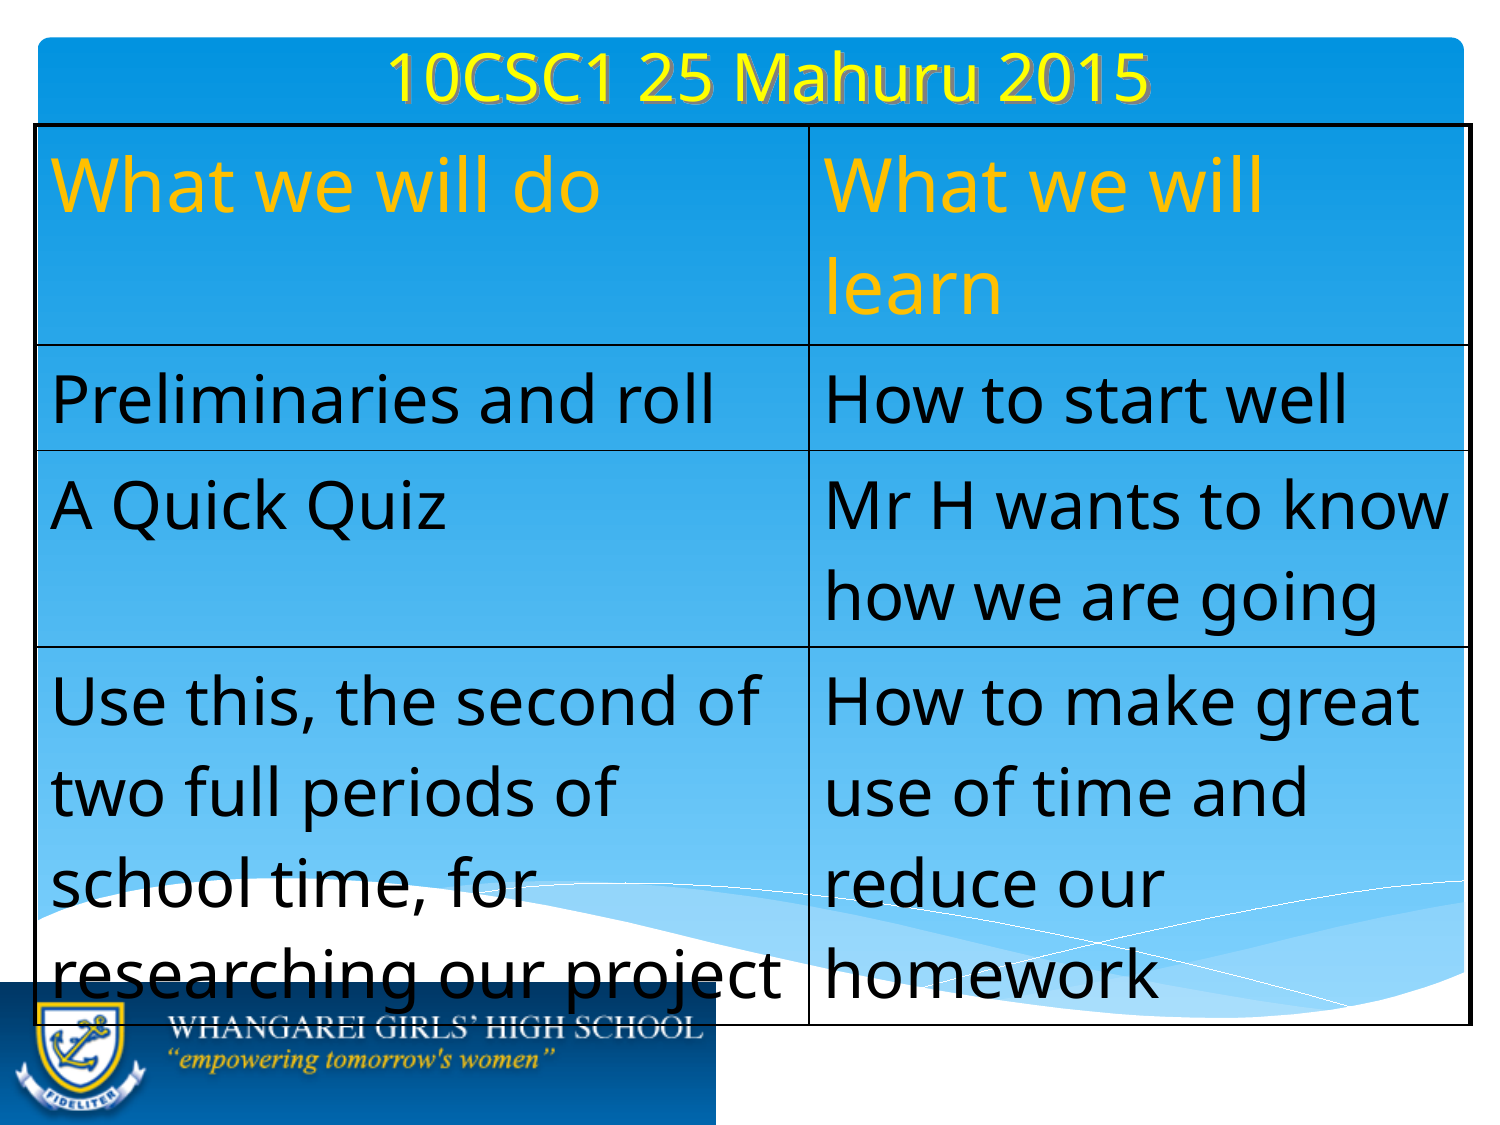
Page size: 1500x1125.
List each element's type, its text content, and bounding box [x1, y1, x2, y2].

table_cell How to start well [810, 346, 1468, 450]
table_cell A Quick Quiz [37, 451, 808, 646]
table_header What we will learn [810, 127, 1468, 344]
table_cell Preliminaries and roll [37, 346, 808, 450]
table_cell How to make great use of time and reduce our homework [810, 648, 1468, 1024]
table_header What we will do [37, 127, 808, 344]
table_cell Use this, the second of two full periods of school time, for researching our project [37, 648, 808, 1024]
text_box 10CSC1 25 Mahuru 2015 [162, 24, 1375, 123]
table_cell Mr H wants to know how we are going [810, 451, 1468, 646]
picture [0, 982, 716, 1125]
